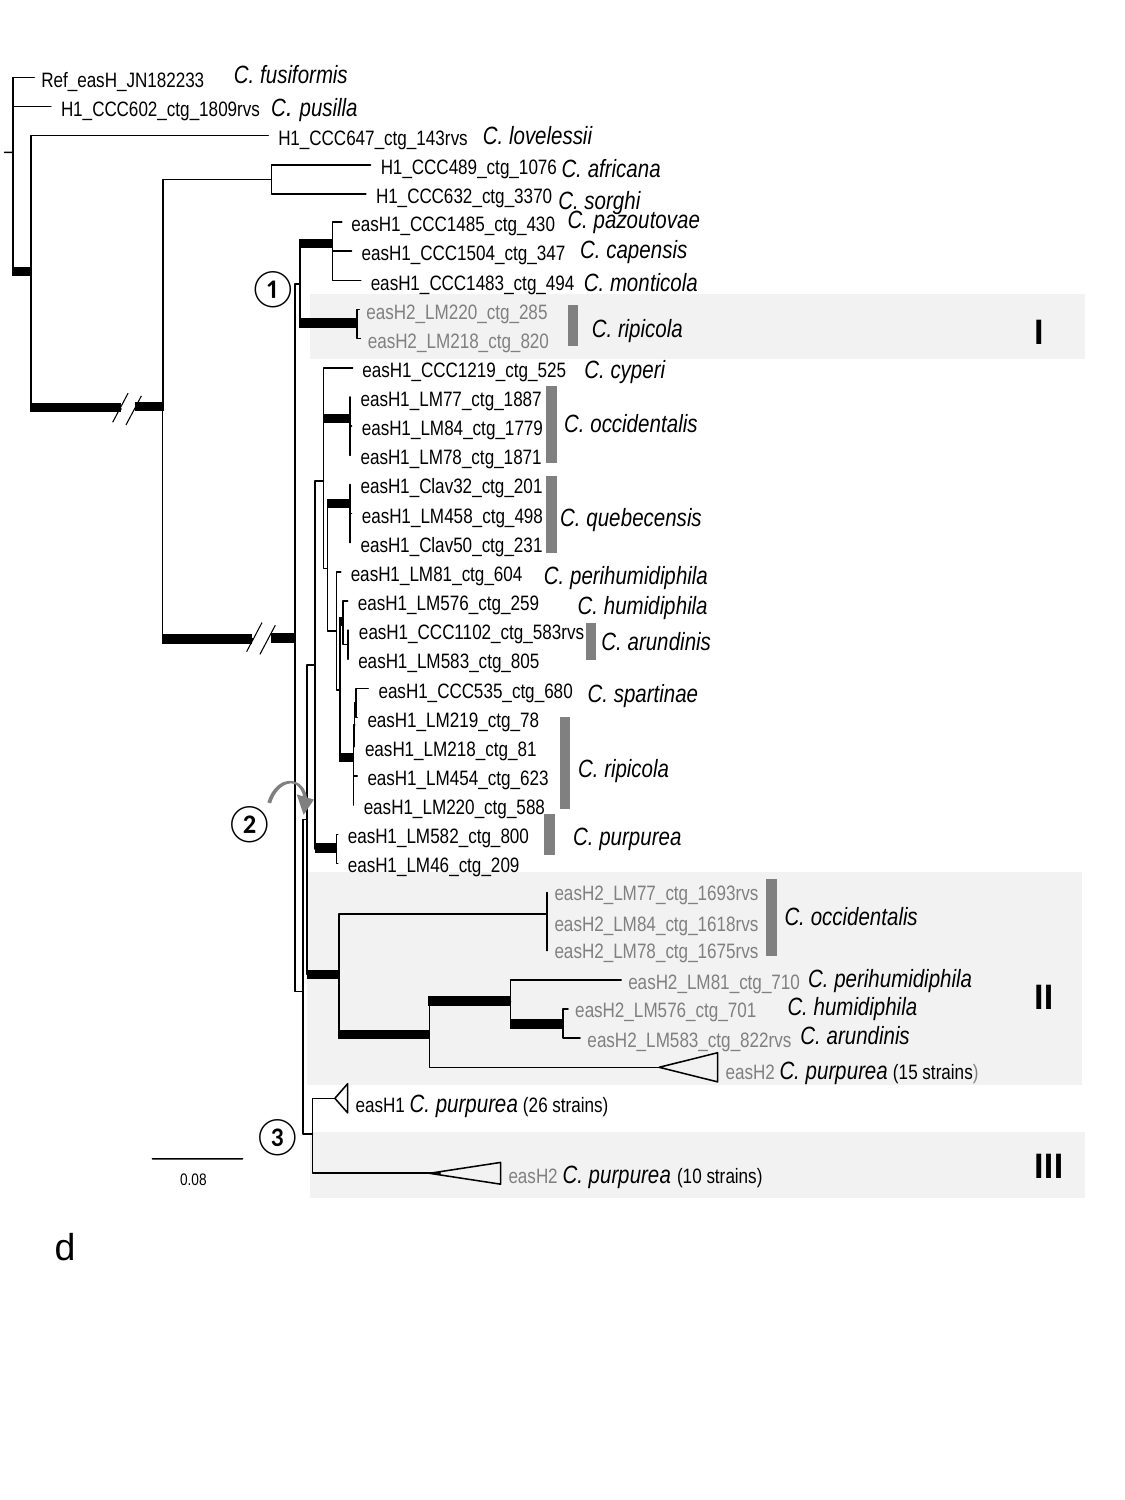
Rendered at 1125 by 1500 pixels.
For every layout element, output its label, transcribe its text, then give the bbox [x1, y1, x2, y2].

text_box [586, 624, 710, 660]
text_box [356, 688, 369, 703]
text_box easH1_CCC1102_ctg_583rvs [561, 618, 585, 644]
text_box III [1033, 1140, 1065, 1186]
text_box [314, 665, 336, 849]
text_box C. perihumidiphila [808, 962, 973, 993]
text_box C. arundinis [800, 1019, 911, 1050]
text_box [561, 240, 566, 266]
text_box easH2_LM81_ctg_710 [628, 968, 801, 994]
text_box [563, 1009, 568, 1024]
text_box C. humidiphila [577, 589, 759, 620]
text_box easH1_LM582_ctg_800 [348, 823, 530, 849]
text_box C. monticola [584, 266, 703, 297]
text_box C. pazoutovae [567, 203, 719, 234]
text_box ③ [252, 1111, 305, 1157]
text_box 0.08 [180, 1168, 207, 1189]
text_box easH1_LM219_ctg_78 [367, 706, 540, 732]
text_box [315, 843, 337, 853]
text_box [303, 992, 312, 1135]
text_box [354, 775, 358, 789]
text_box [660, 1053, 718, 1082]
text_box [339, 914, 547, 975]
text_box [510, 1002, 553, 1019]
text_box ② [224, 799, 283, 845]
text_box easH1_LM454_ctg_623 [367, 764, 549, 790]
text_box [310, 1132, 1085, 1198]
text_box [429, 1006, 500, 1035]
text_box [428, 996, 510, 1006]
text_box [4, 59, 561, 655]
text_box [338, 1030, 429, 1039]
text_box C. ripicola [578, 752, 670, 783]
text_box [295, 785, 304, 992]
text_box easH2_LM583_ctg_822rvs [587, 1026, 792, 1053]
text_box [568, 305, 578, 346]
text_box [312, 1135, 764, 1189]
text_box easH1_LM583_ctg_805 [358, 655, 540, 674]
text_box C. cyperi [584, 353, 680, 384]
text_box II [1033, 972, 1065, 1018]
text_box [267, 780, 314, 815]
text_box easH2 C. purpurea (15 strains) [725, 1054, 979, 1085]
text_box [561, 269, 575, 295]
text_box C. sorghi [561, 184, 641, 215]
text_box C. africana [561, 152, 662, 183]
text_box [307, 970, 340, 979]
text_box [339, 753, 353, 762]
text_box C. perihumidiphila [561, 559, 709, 590]
text_box [766, 879, 777, 956]
text_box easH2_LM84_ctg_1618rvs [554, 910, 759, 936]
text_box [510, 979, 622, 1002]
text_box d [39, 1215, 82, 1276]
text_box [510, 1019, 562, 1029]
text_box [339, 690, 353, 753]
text_box C. humidiphila [787, 990, 969, 1021]
text_box [560, 717, 570, 809]
text_box C. occidentalis [784, 900, 919, 931]
text_box easH1_LM218_ctg_81 [364, 735, 537, 761]
text_box easH2_LM77_ctg_1693rvs [554, 879, 759, 905]
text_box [312, 1083, 610, 1133]
text_box easH2_LM78_ctg_1675rvs [554, 937, 759, 963]
text_box easH1_CCC535_ctg_680 [378, 677, 573, 703]
text_box [339, 975, 423, 1030]
text_box [563, 1024, 581, 1039]
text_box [545, 814, 697, 854]
text_box C. capensis [580, 233, 694, 264]
text_box [295, 655, 299, 783]
text_box C. lovelessii [561, 119, 628, 150]
text_box C. spartinae [587, 677, 734, 708]
text_box [307, 872, 1082, 1085]
text_box C. ripicola [591, 312, 684, 343]
text_box easH2_LM576_ctg_701 [575, 996, 757, 1022]
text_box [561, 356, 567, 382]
text_box C. occidentalis [564, 407, 698, 438]
text_box I [1033, 306, 1065, 352]
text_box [561, 477, 700, 553]
text_box [306, 665, 314, 797]
text_box easH1_LM220_ctg_588 [363, 793, 546, 819]
text_box [429, 1034, 660, 1068]
text_box [306, 819, 339, 975]
text_box [561, 294, 1085, 359]
text_box easH1_LM46_ctg_209 [348, 851, 520, 878]
